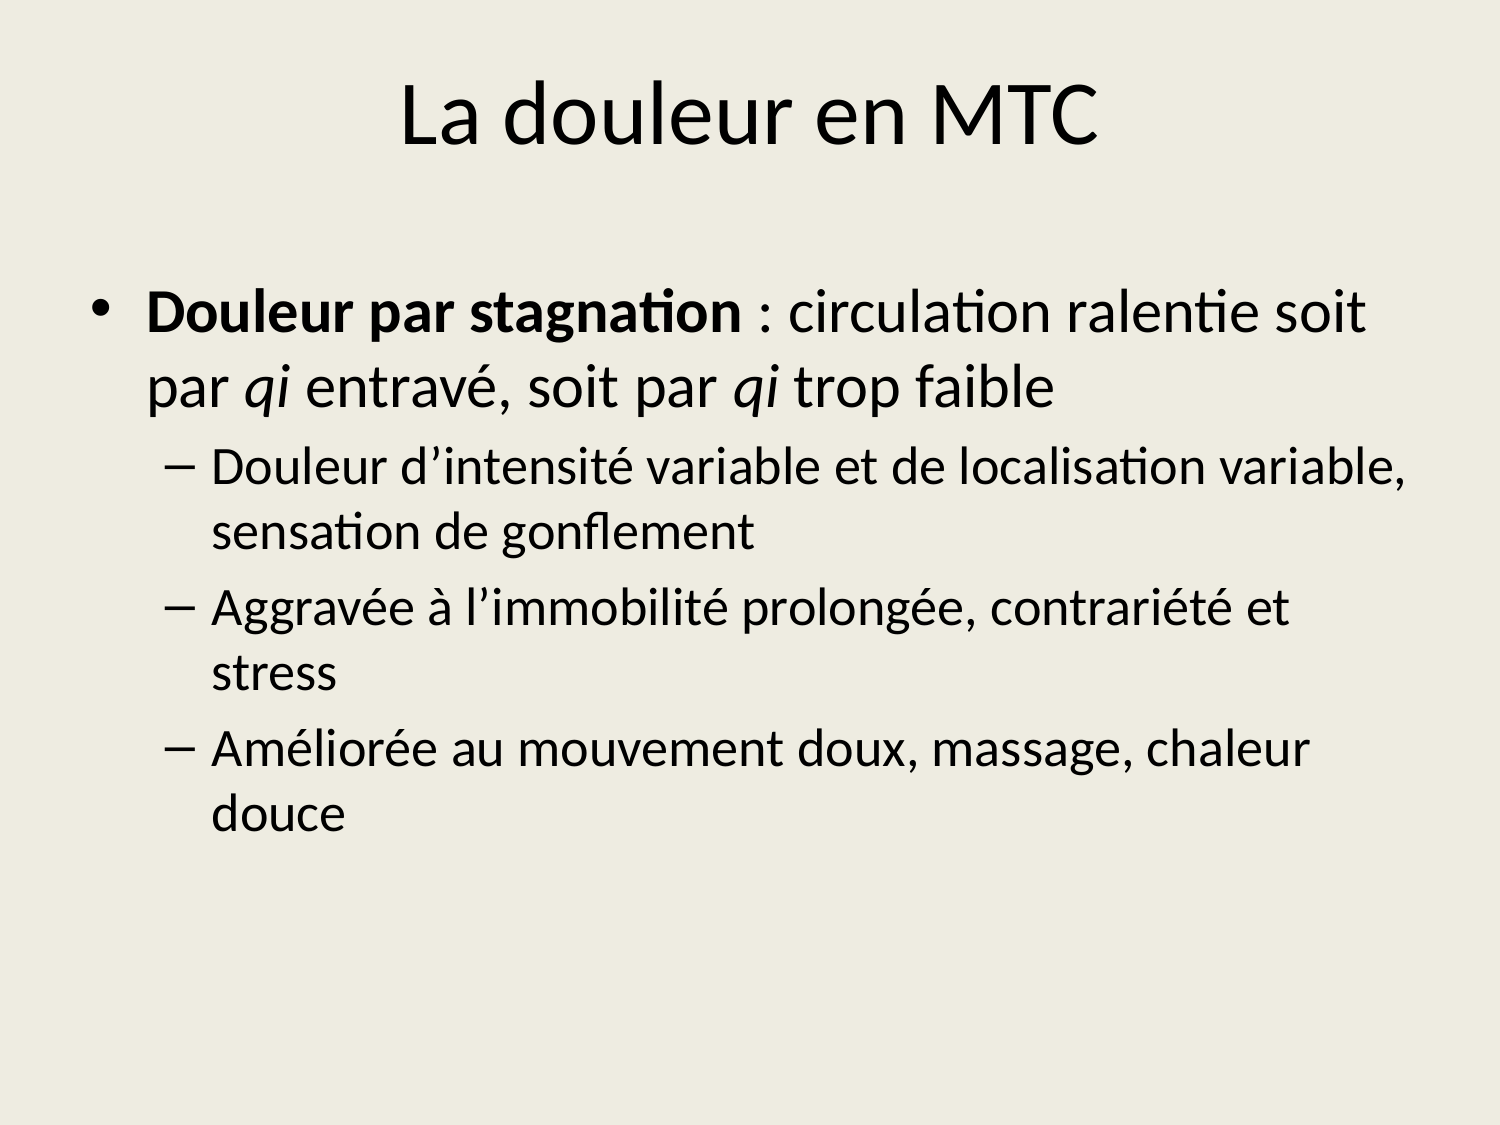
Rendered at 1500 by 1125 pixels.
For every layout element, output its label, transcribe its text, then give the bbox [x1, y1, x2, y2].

title La douleur en MTC [75, 45, 1425, 233]
list Douleur par stagnation : circulation ralentie soit par qi entravé, soit par qi trop faible Douleur d’intensité variable et de localisation variable, sensation de gonflement Aggravée à l’immobilité prolongée, contrariété et stress Améliorée au mouvement doux, massage, chaleur douce [75, 262, 1425, 1005]
